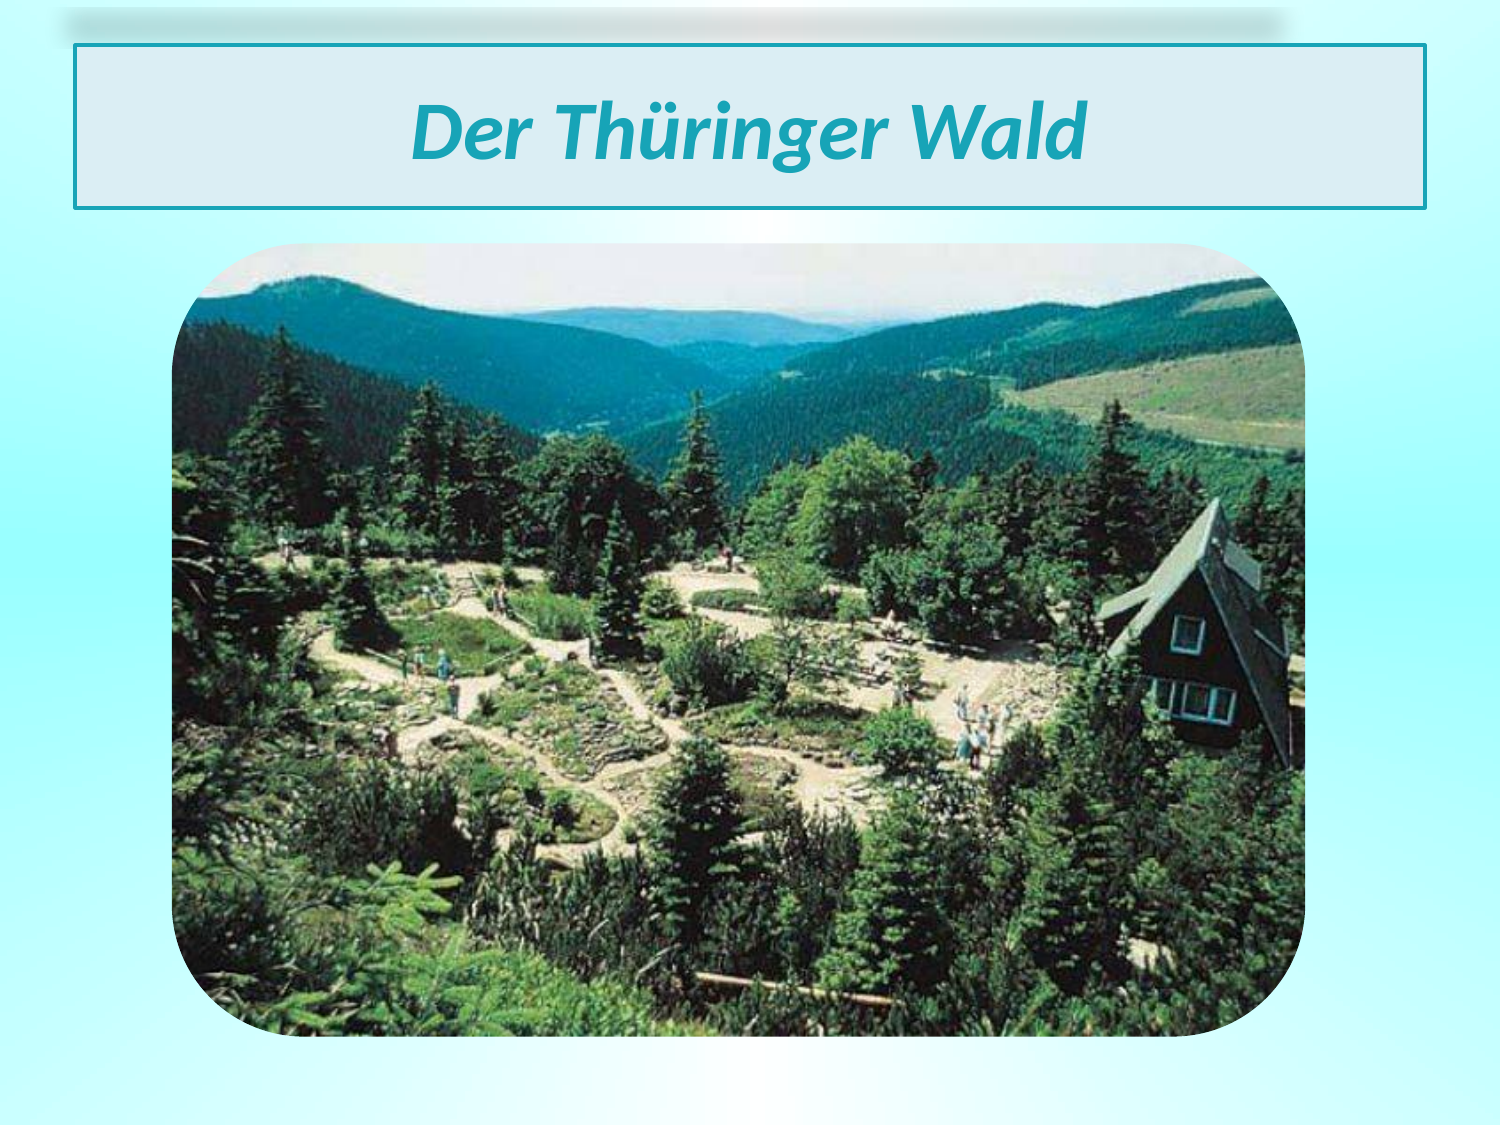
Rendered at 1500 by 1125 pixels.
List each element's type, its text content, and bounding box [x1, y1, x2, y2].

picture [0, 0, 1500, 1125]
title Der Thüringer Wald [75, 45, 1425, 209]
